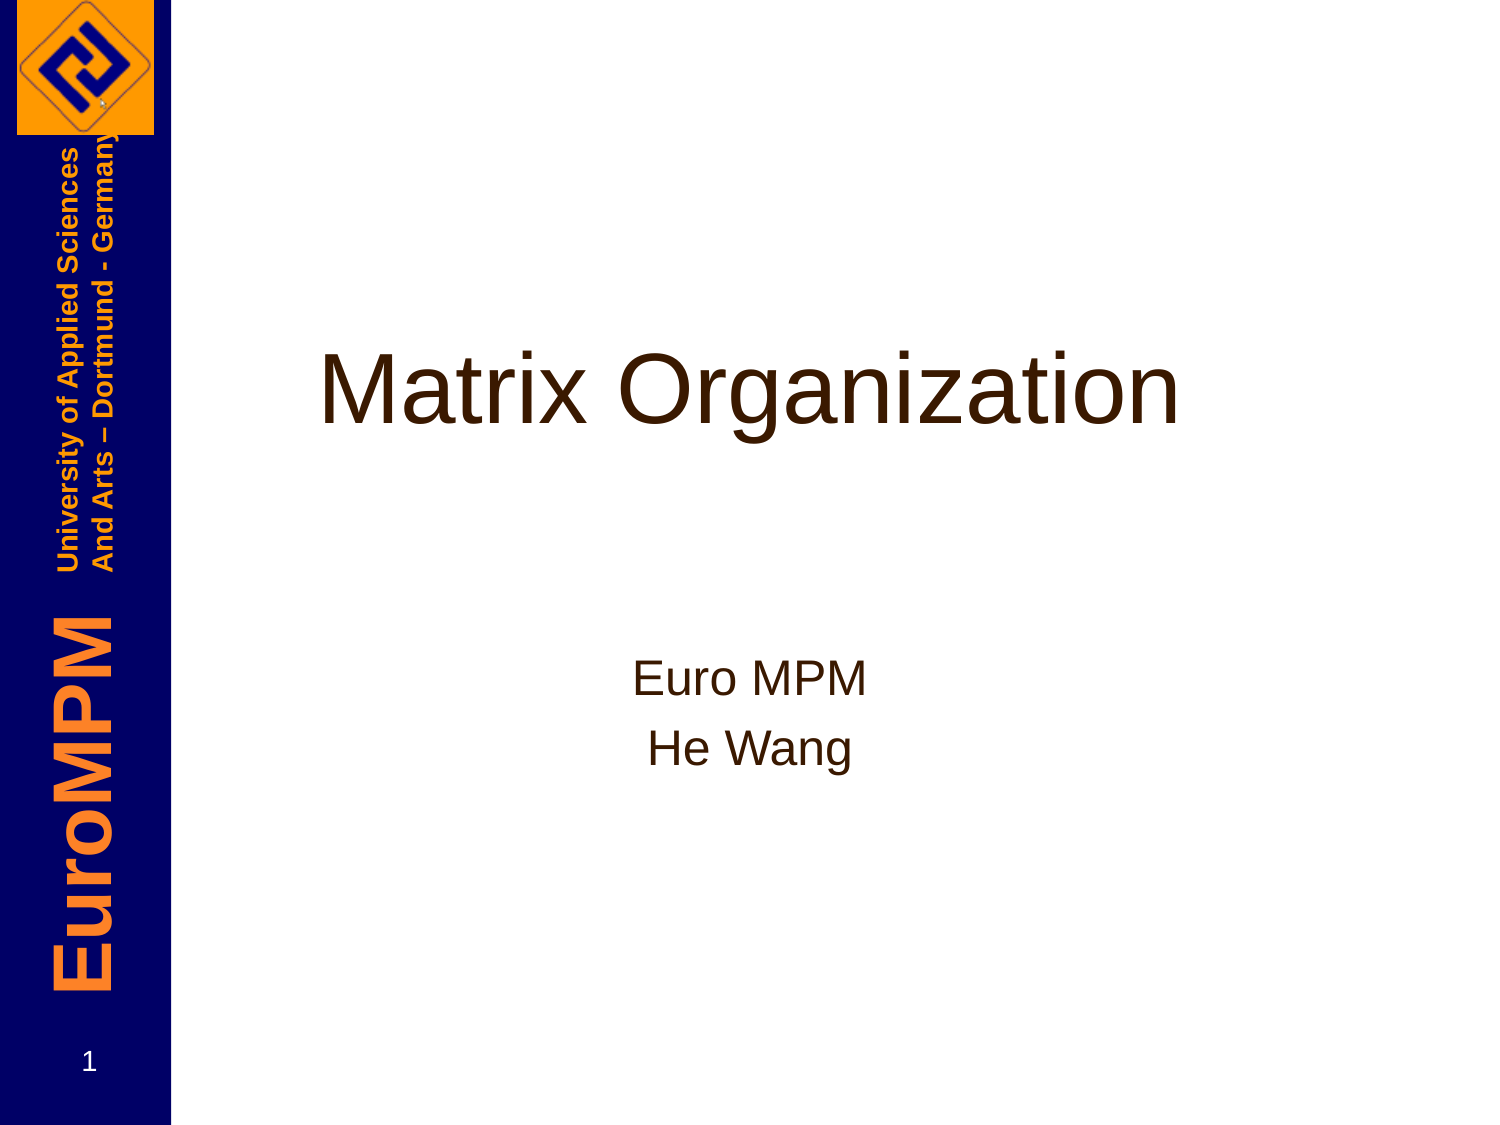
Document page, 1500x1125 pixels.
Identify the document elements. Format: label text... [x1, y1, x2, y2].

subtitle Euro MPM He Wang [224, 637, 1276, 926]
picture [17, 0, 154, 135]
title Matrix Organization [112, 175, 1388, 591]
slide_number 1 [17, 1034, 162, 1114]
